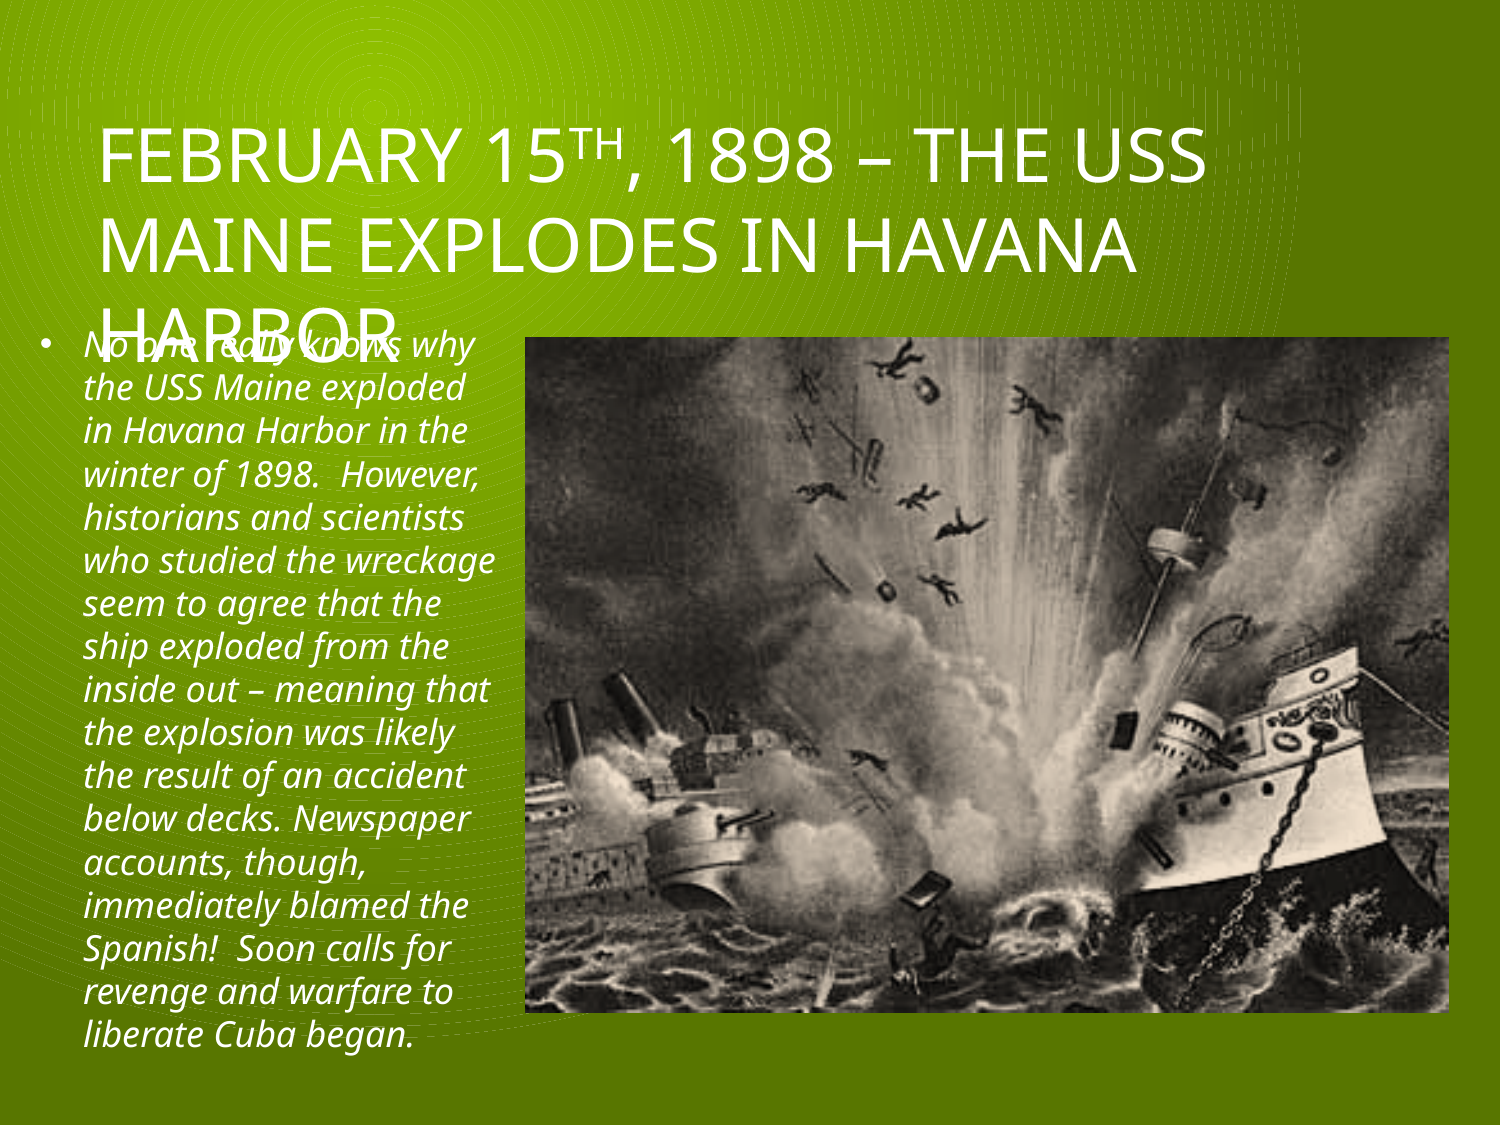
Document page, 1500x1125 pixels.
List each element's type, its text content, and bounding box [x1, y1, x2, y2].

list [524, 337, 1450, 1013]
title February 15th, 1898 – The USS Maine explodes in Havana Harbor [81, 99, 1363, 275]
list No one really knows why the USS Maine exploded in Havana Harbor in the winter of 1898. However, historians and scientists who studied the wreckage seem to agree that the ship exploded from the inside out – meaning that the explosion was likely the result of an accident below decks. Newspaper accounts, though, immediately blamed the Spanish! Soon calls for revenge and warfare to liberate Cuba began. [24, 314, 513, 1075]
